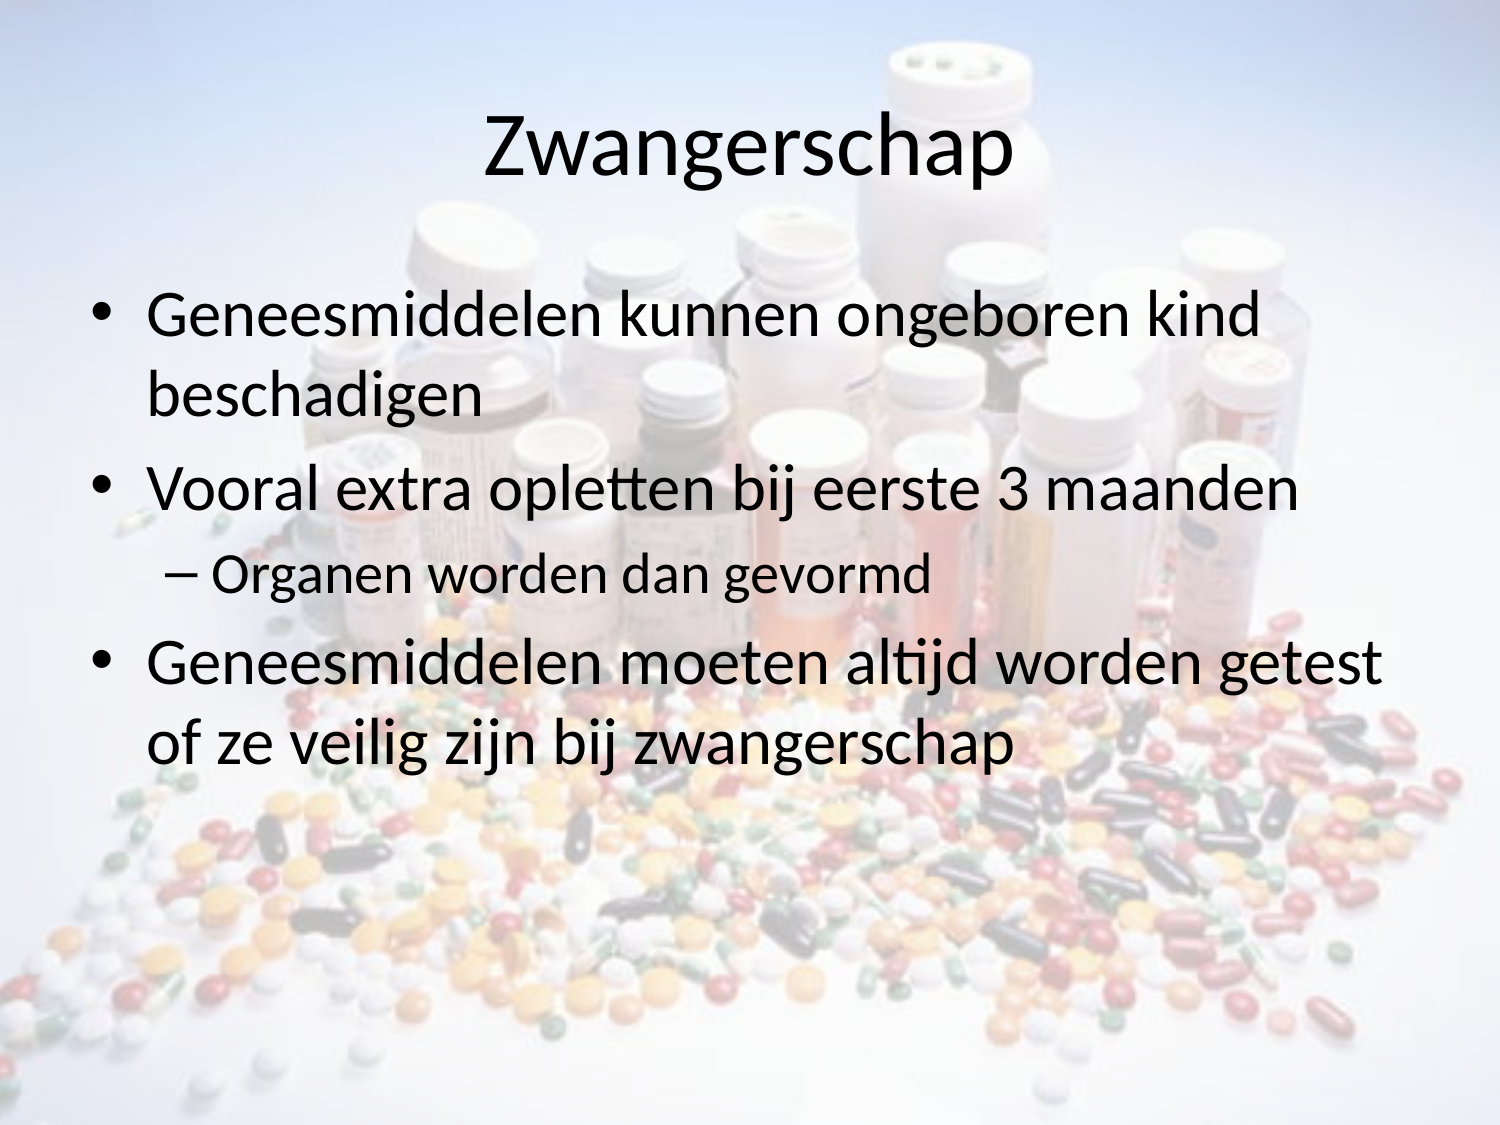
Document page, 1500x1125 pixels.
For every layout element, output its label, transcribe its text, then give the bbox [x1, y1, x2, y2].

title Zwangerschap [75, 45, 1425, 233]
list Geneesmiddelen kunnen ongeboren kind beschadigen Vooral extra opletten bij eerste 3 maanden Organen worden dan gevormd Geneesmiddelen moeten altijd worden getest of ze veilig zijn bij zwangerschap [75, 262, 1425, 1005]
